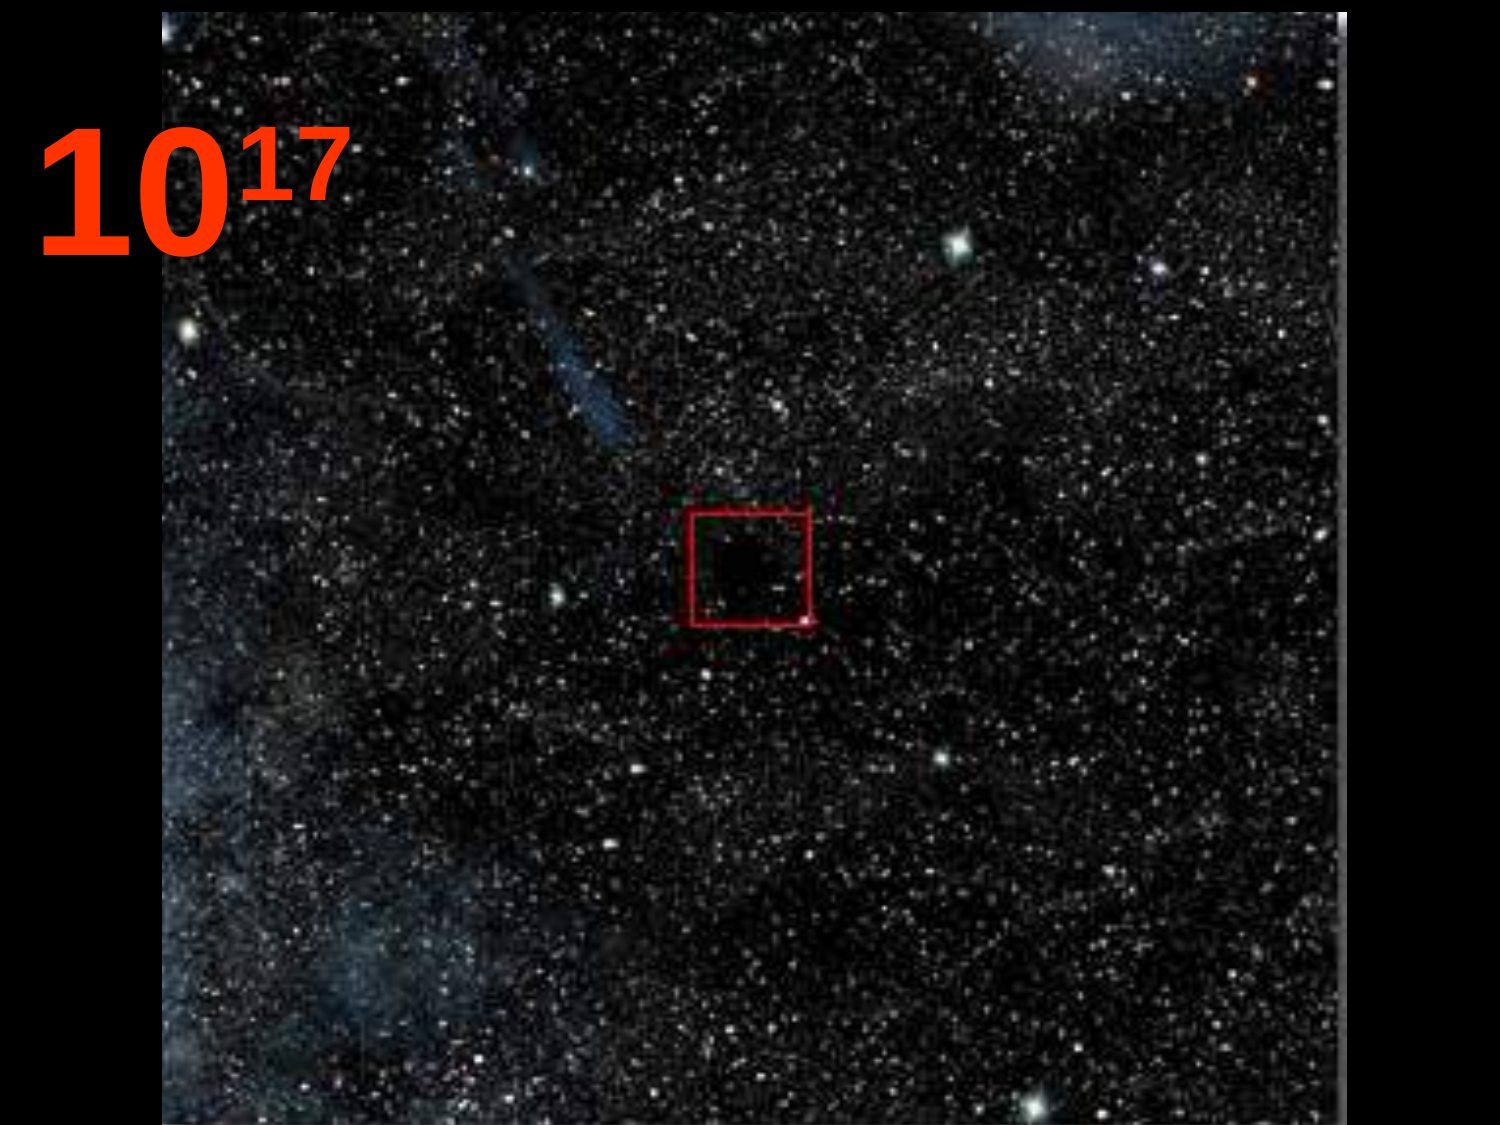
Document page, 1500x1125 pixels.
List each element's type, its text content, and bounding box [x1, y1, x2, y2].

text_box 1017 [17, 64, 157, 300]
picture [162, 12, 1347, 1125]
